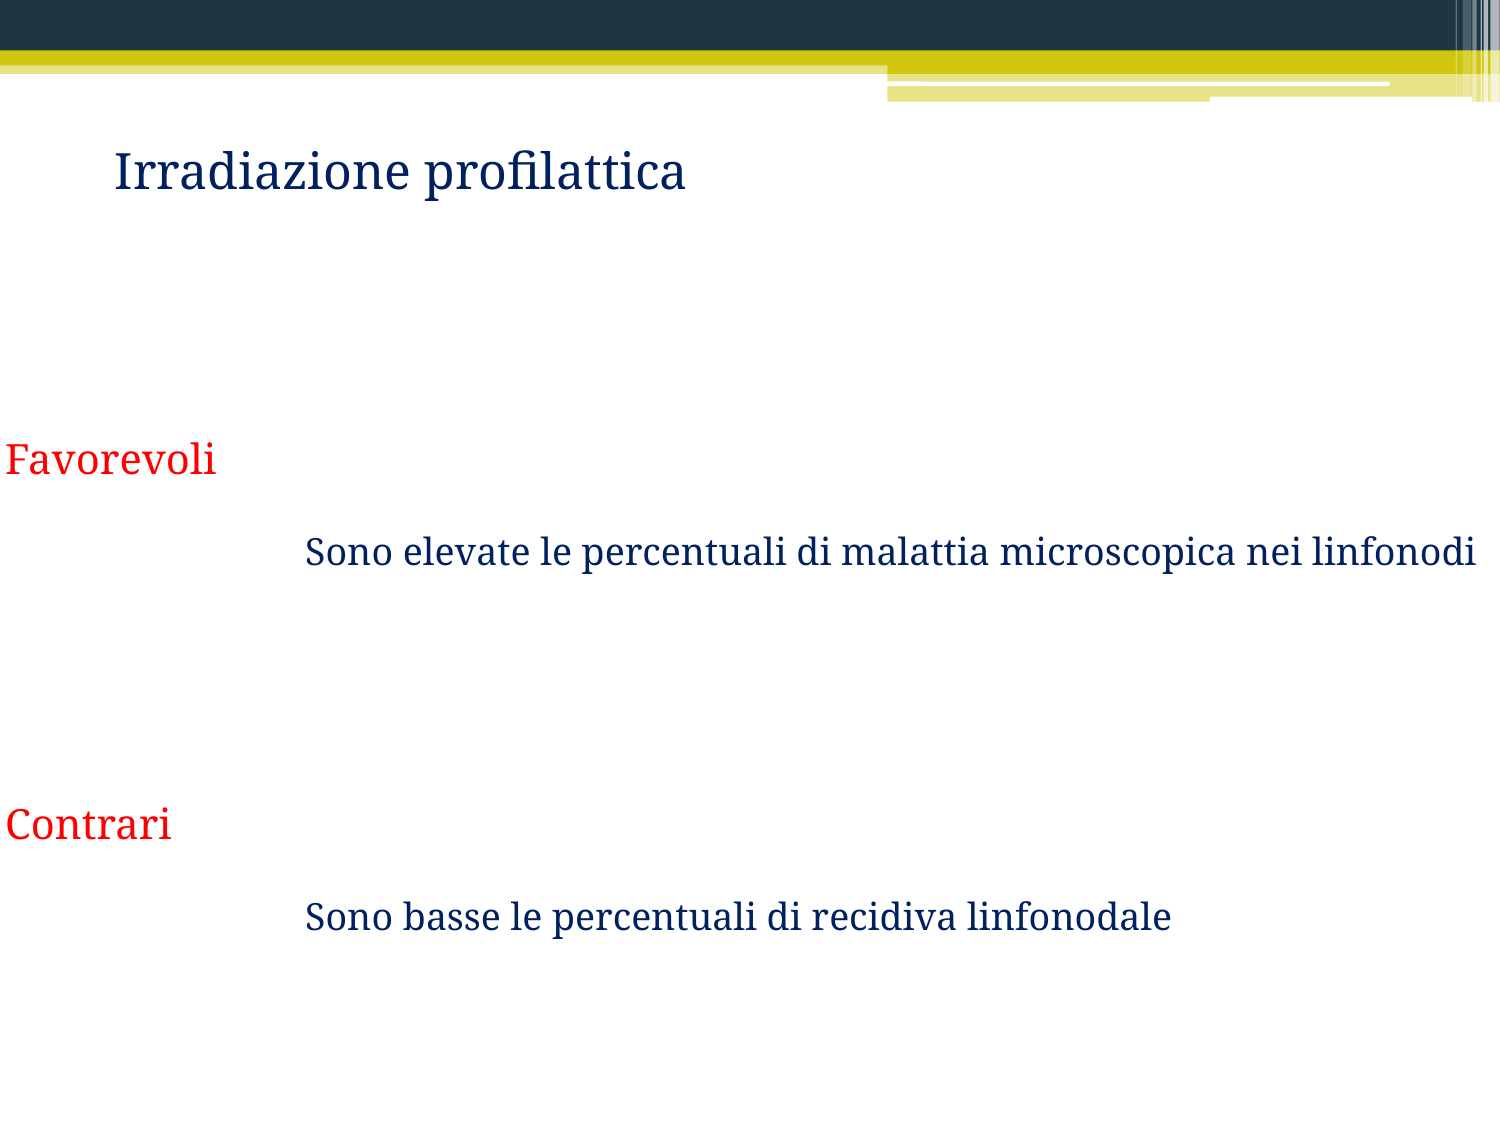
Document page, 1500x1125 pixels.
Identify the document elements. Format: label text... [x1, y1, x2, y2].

text_box Favorevoli Sono elevate le percentuali di malattia microscopica nei linfonodi Contrari Sono basse le percentuali di recidiva linfonodale [0, 425, 1493, 946]
text_box Irradiazione profilattica [100, 132, 770, 208]
